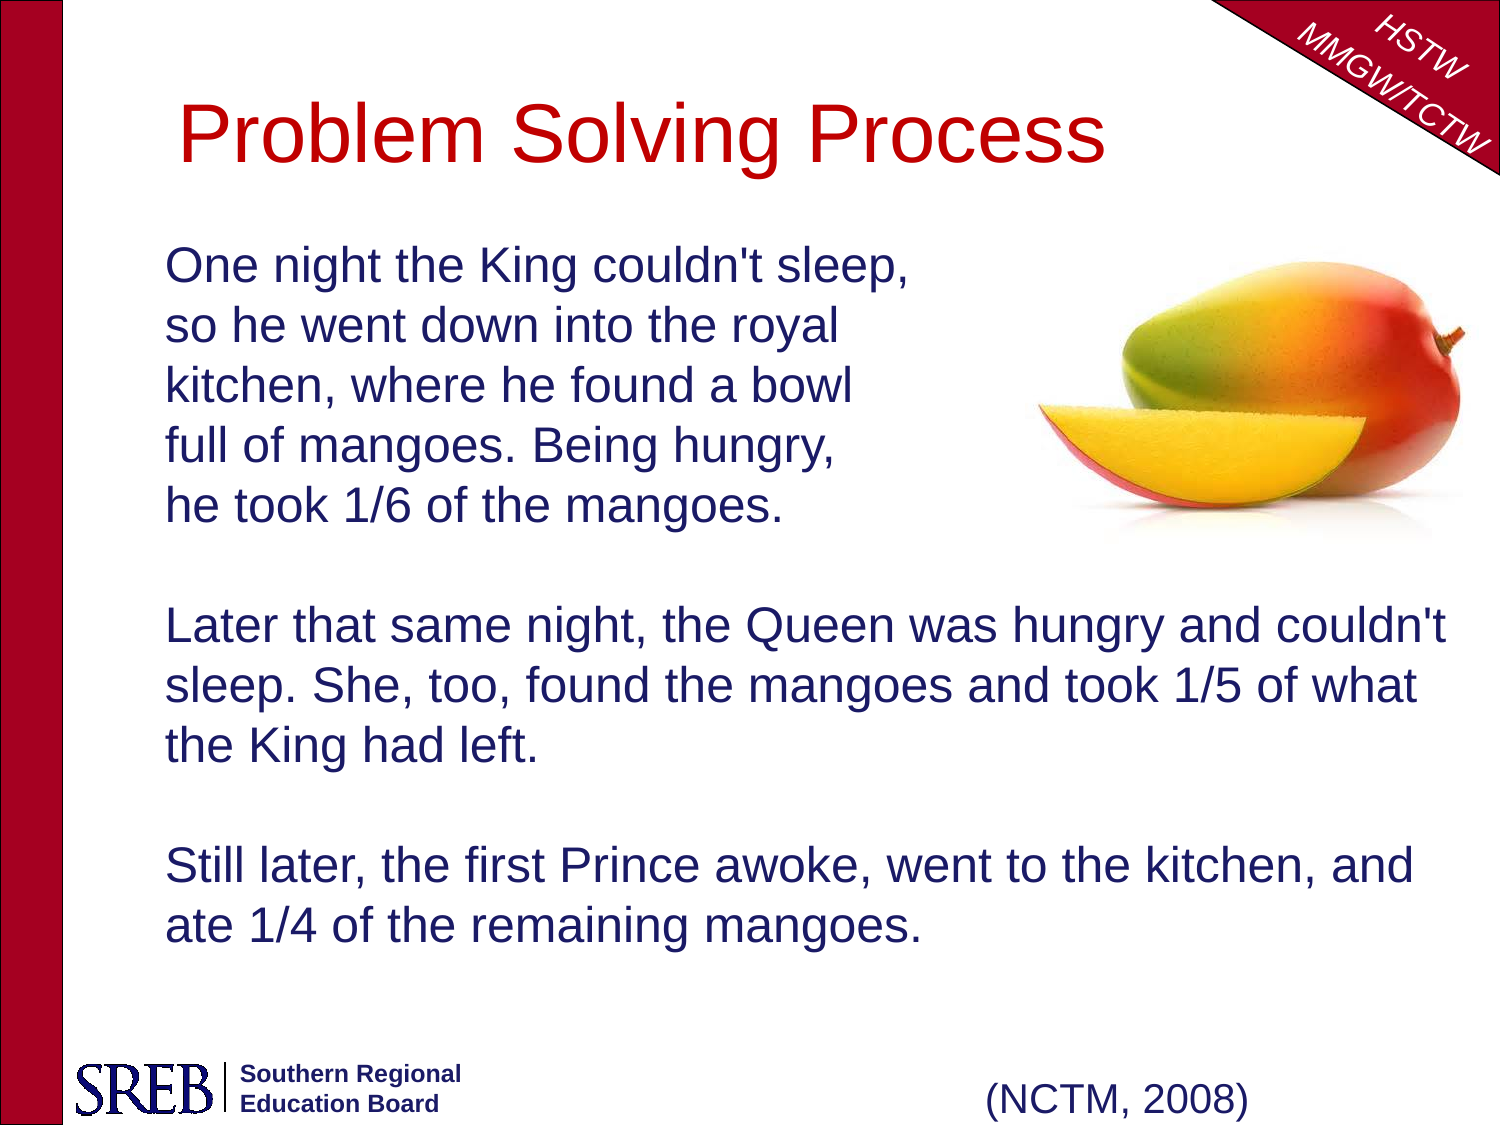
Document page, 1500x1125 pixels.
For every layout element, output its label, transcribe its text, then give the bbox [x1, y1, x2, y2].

picture [1024, 230, 1494, 566]
text_box (NCTM, 2008) [970, 1064, 1434, 1125]
text_box Problem Solving Process [162, 71, 1325, 187]
text_box One night the King couldn't sleep, so he went down into the royal kitchen, where he found a bowl full of mangoes. Being hungry, he took 1/6 of the mangoes. Later that same night, the Queen was hungry and couldn't sleep. She, too, found the mangoes and took 1/5 of what the King had left. Still later, the first Prince awoke, went to the kitchen, and ate 1/4 of the remaining mangoes. [149, 224, 1494, 1020]
